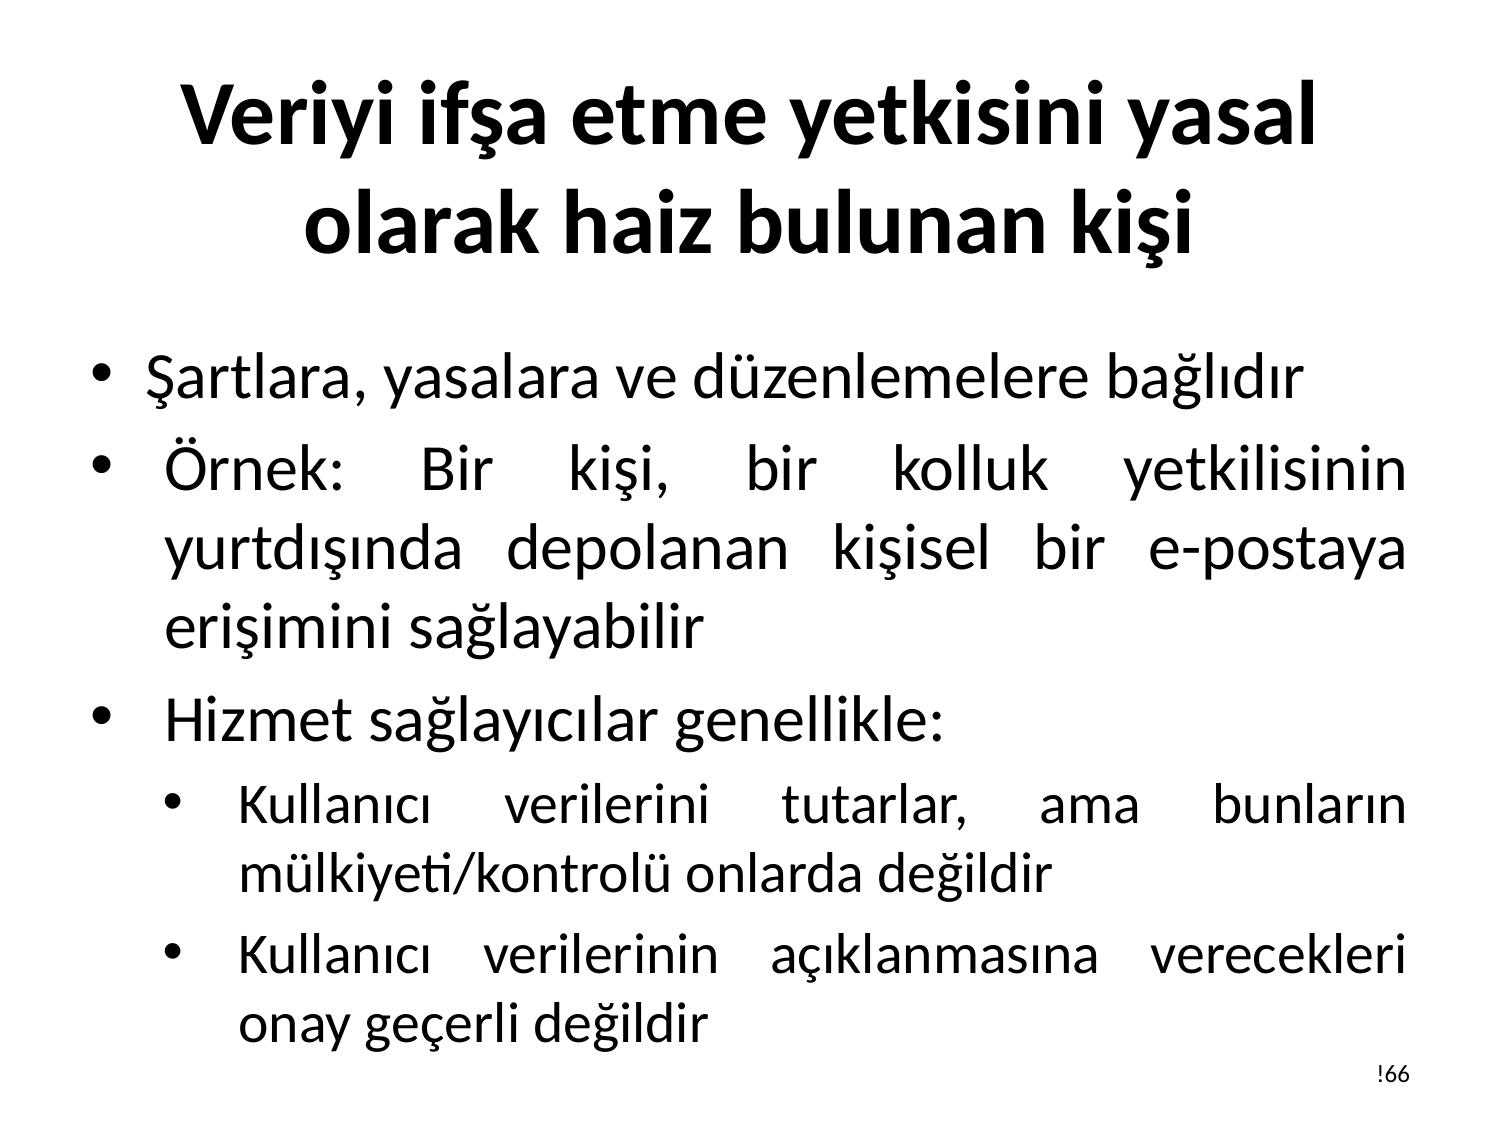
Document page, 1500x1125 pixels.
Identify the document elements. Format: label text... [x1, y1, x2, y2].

title Veriyi ifşa etme yetkisini yasal olarak haiz bulunan kişi [75, 45, 1425, 233]
slide_number !66 [1074, 1042, 1425, 1103]
list Şartlara, yasalara ve düzenlemelere bağlıdır Örnek: Bir kişi, bir kolluk yetkilisinin yurtdışında depolanan kişisel bir e-postaya erişimini sağlayabilir Hizmet sağlayıcılar genellikle: Kullanıcı verilerini tutarlar, ama bunların mülkiyeti/kontrolü onlarda değildir Kullanıcı verilerinin açıklanmasına verecekleri onay geçerli değildir [75, 324, 1425, 1068]
